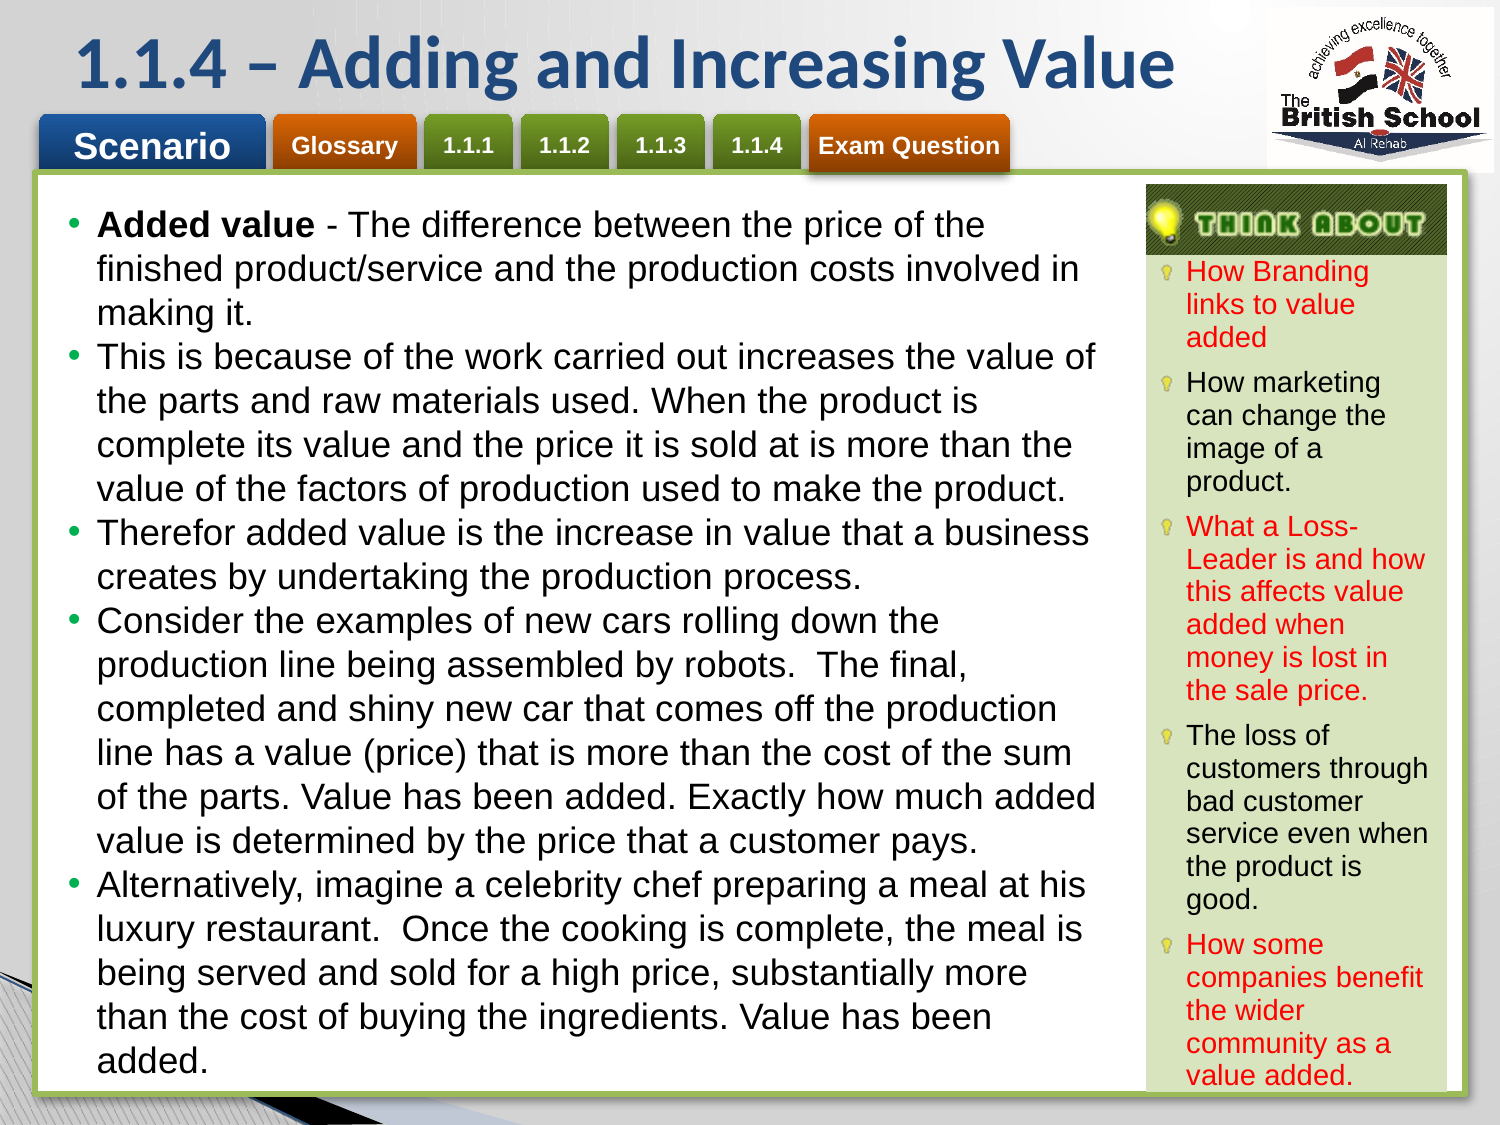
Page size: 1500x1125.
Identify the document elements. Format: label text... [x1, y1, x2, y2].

picture [1157, 725, 1175, 746]
text_box Added value - The difference between the price of the finished product/service and the production costs involved in making it. This is because of the work carried out increases the value of the parts and raw materials used. When the product is complete its value and the price it is sold at is more than the value of the factors of production used to make the product. Therefor added value is the increase in value that a business creates by undertaking the production process. Consider the examples of new cars rolling down the production line being assembled by robots. The final, completed and shiny new car that comes off the production line has a value (price) that is more than the cost of the sum of the parts. Value has been added. Exactly how much added value is determined by the price that a customer pays. Alternatively, imagine a celebrity chef preparing a meal at his luxury restaurant. Once the cooking is complete, the meal is being served and sold for a high price, substantially more than the cost of buying the ingredients. Value has been added. [53, 193, 1123, 1088]
picture [1157, 515, 1175, 537]
picture [1157, 372, 1175, 393]
table_header [1146, 184, 1447, 255]
picture [1267, 7, 1495, 173]
picture [1157, 261, 1175, 282]
title 1.1.4 – Adding and Increasing Value [17, 7, 1235, 110]
table_cell How Branding links to value added How marketing can change the image of a product. What a Loss-Leader is and how this affects value added when money is lost in the sale price. The loss of customers through bad customer service even when the product is good. How some companies benefit the wider community as a value added. [1146, 255, 1447, 1092]
picture [281, 1114, 303, 1125]
picture [1157, 934, 1175, 955]
picture [1145, 195, 1431, 252]
